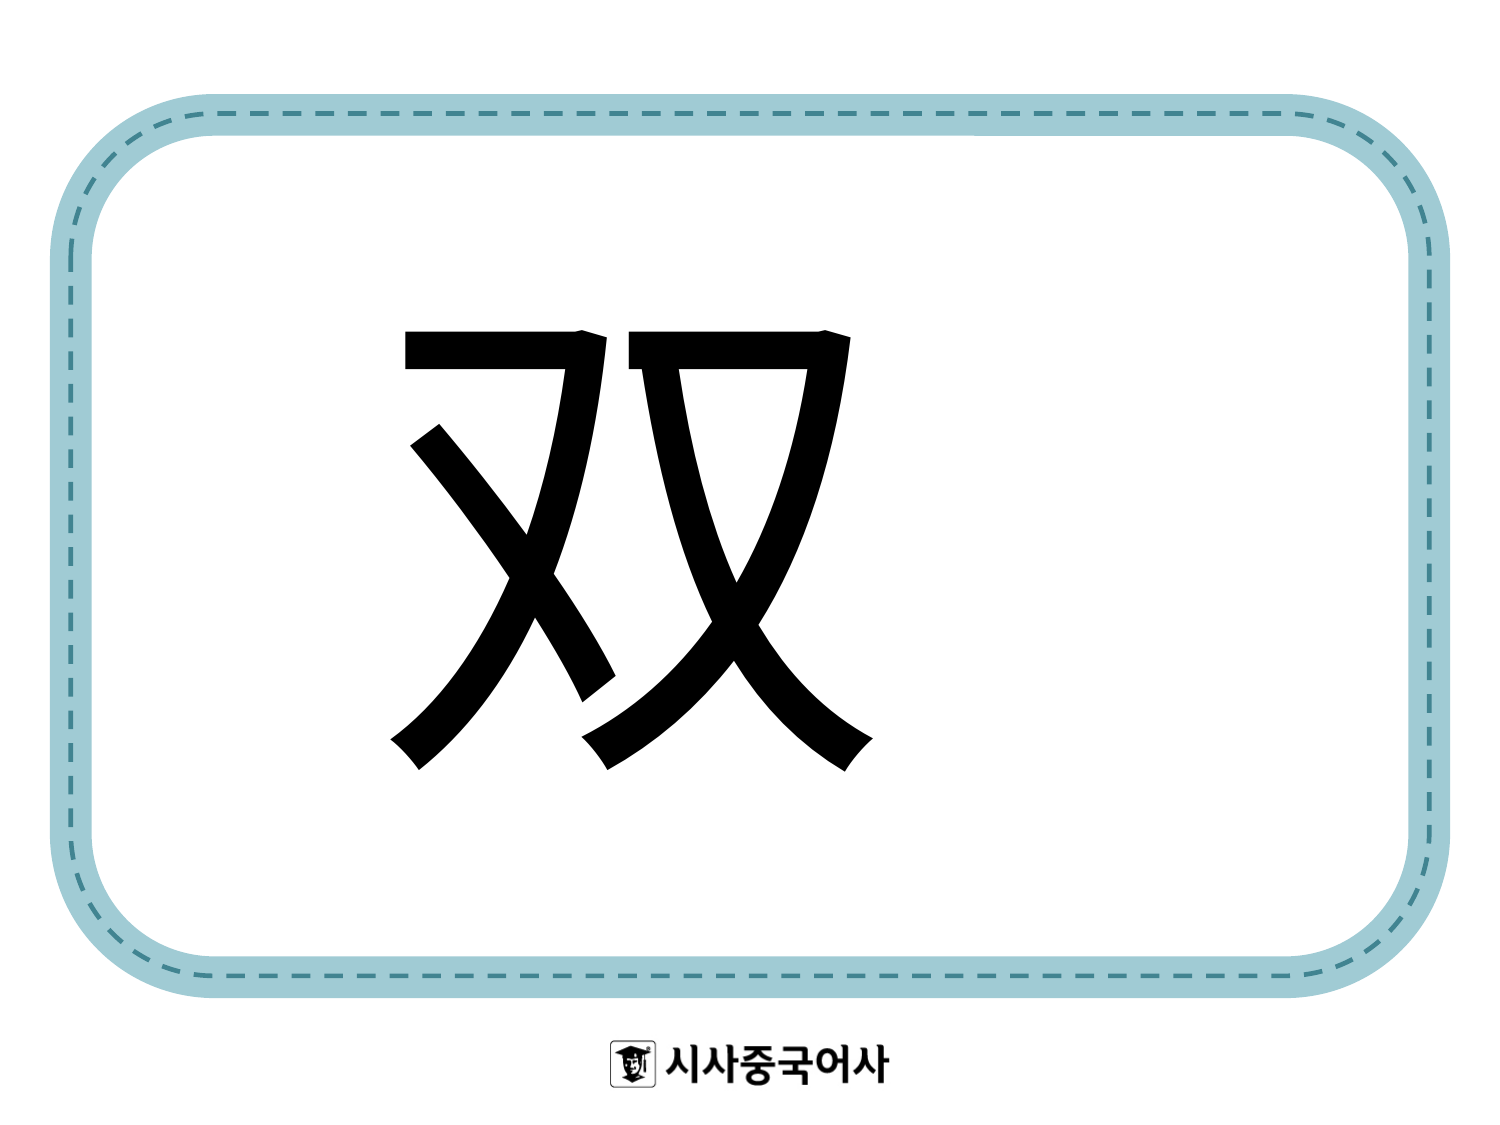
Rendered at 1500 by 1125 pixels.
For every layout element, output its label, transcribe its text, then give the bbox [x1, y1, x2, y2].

picture [602, 1034, 898, 1094]
text_box 双 [145, 189, 1354, 853]
